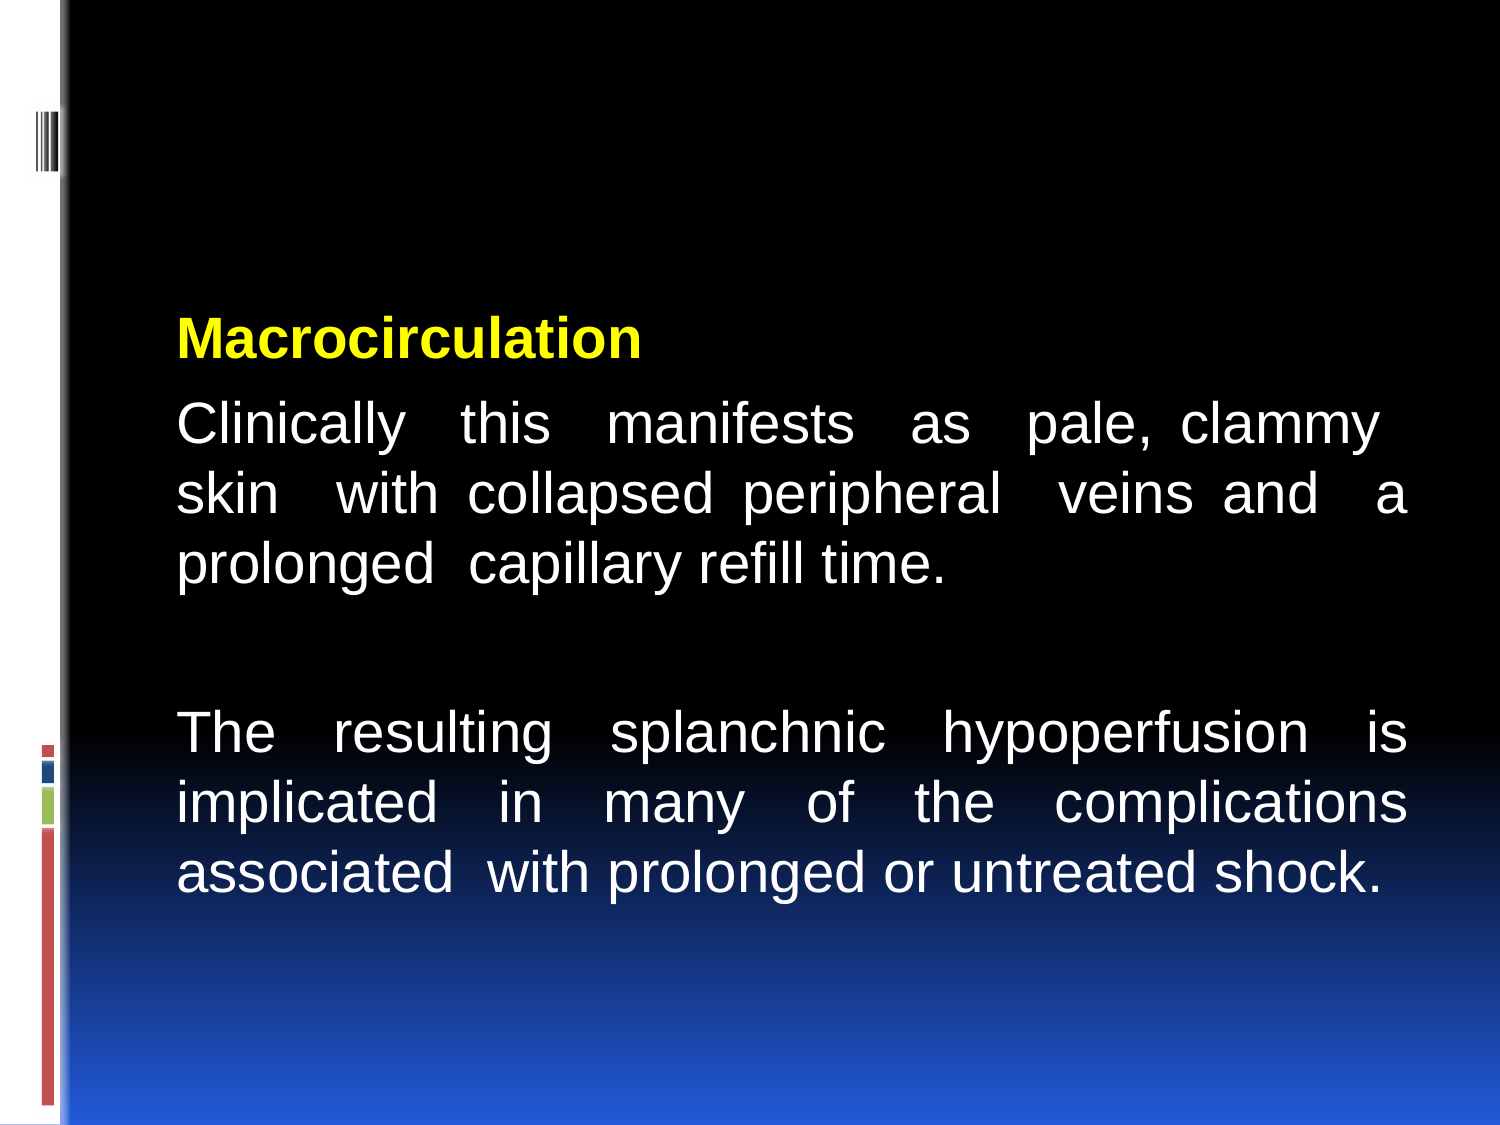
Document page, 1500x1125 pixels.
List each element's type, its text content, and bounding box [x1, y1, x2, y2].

list Macrocirculation Clinically this manifests as pale, clammy skin with collapsed peripheral veins and a prolonged capillary refill time. The resulting splanchnic hypoperfusion is implicated in many of the complications associated with prolonged or untreated shock. [149, 292, 1426, 1043]
